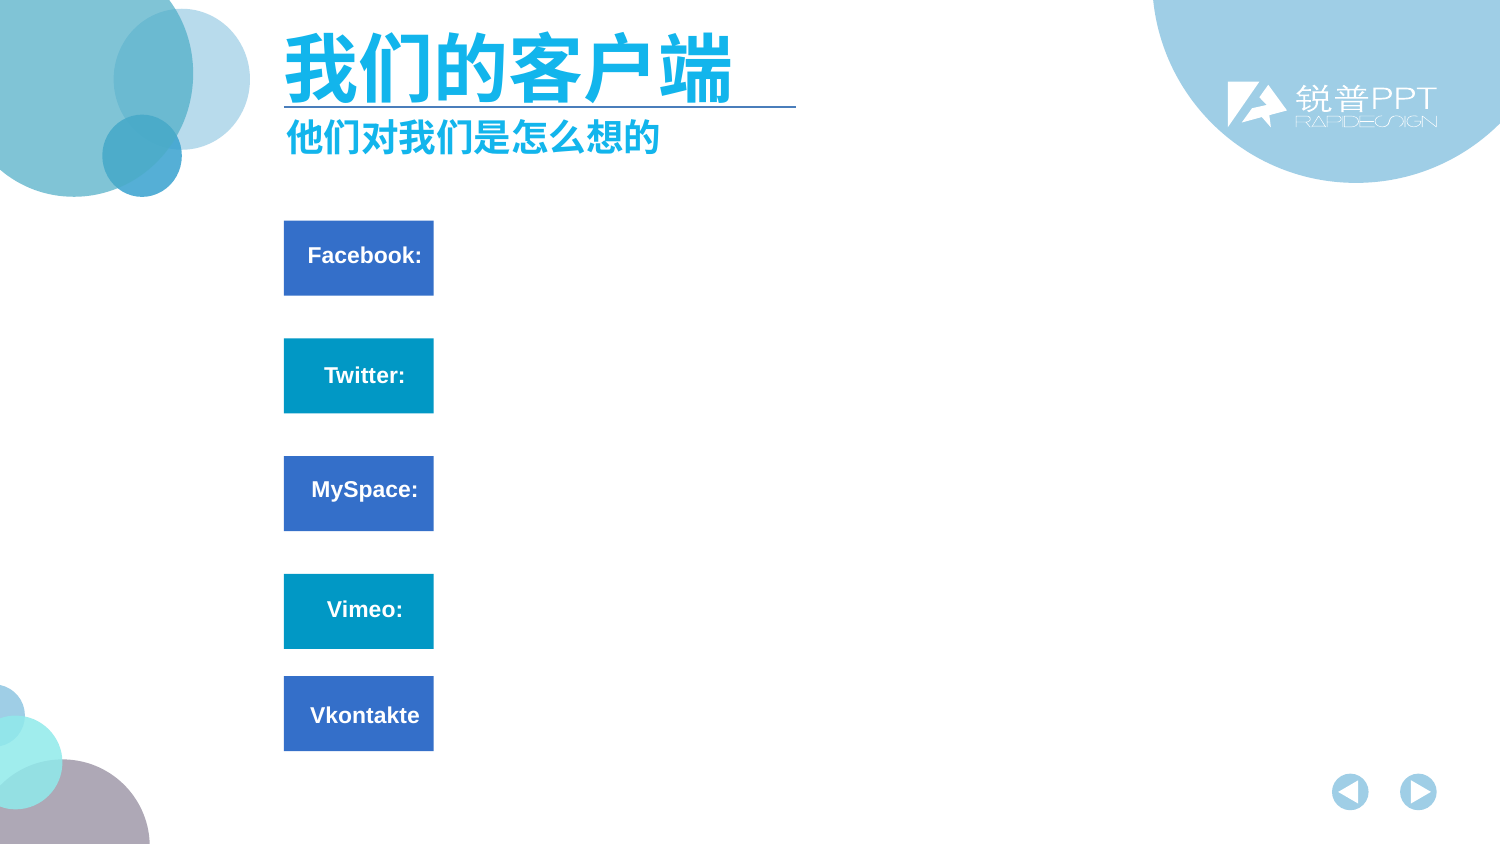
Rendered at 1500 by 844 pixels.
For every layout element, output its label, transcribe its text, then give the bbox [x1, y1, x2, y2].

text_box 我们的客户端 [269, 14, 995, 119]
text_box Twitter: [290, 353, 440, 396]
text_box Facebook: [290, 232, 440, 276]
text_box [282, 336, 436, 415]
text_box Vkontakte [290, 692, 440, 735]
text_box [282, 219, 436, 298]
text_box [282, 454, 436, 533]
text_box [282, 674, 436, 753]
text_box Vimeo: [290, 586, 440, 630]
text_box [282, 572, 436, 651]
text_box MySpace: [290, 467, 440, 510]
text_box 他们对我们是怎么想的 [271, 106, 687, 167]
